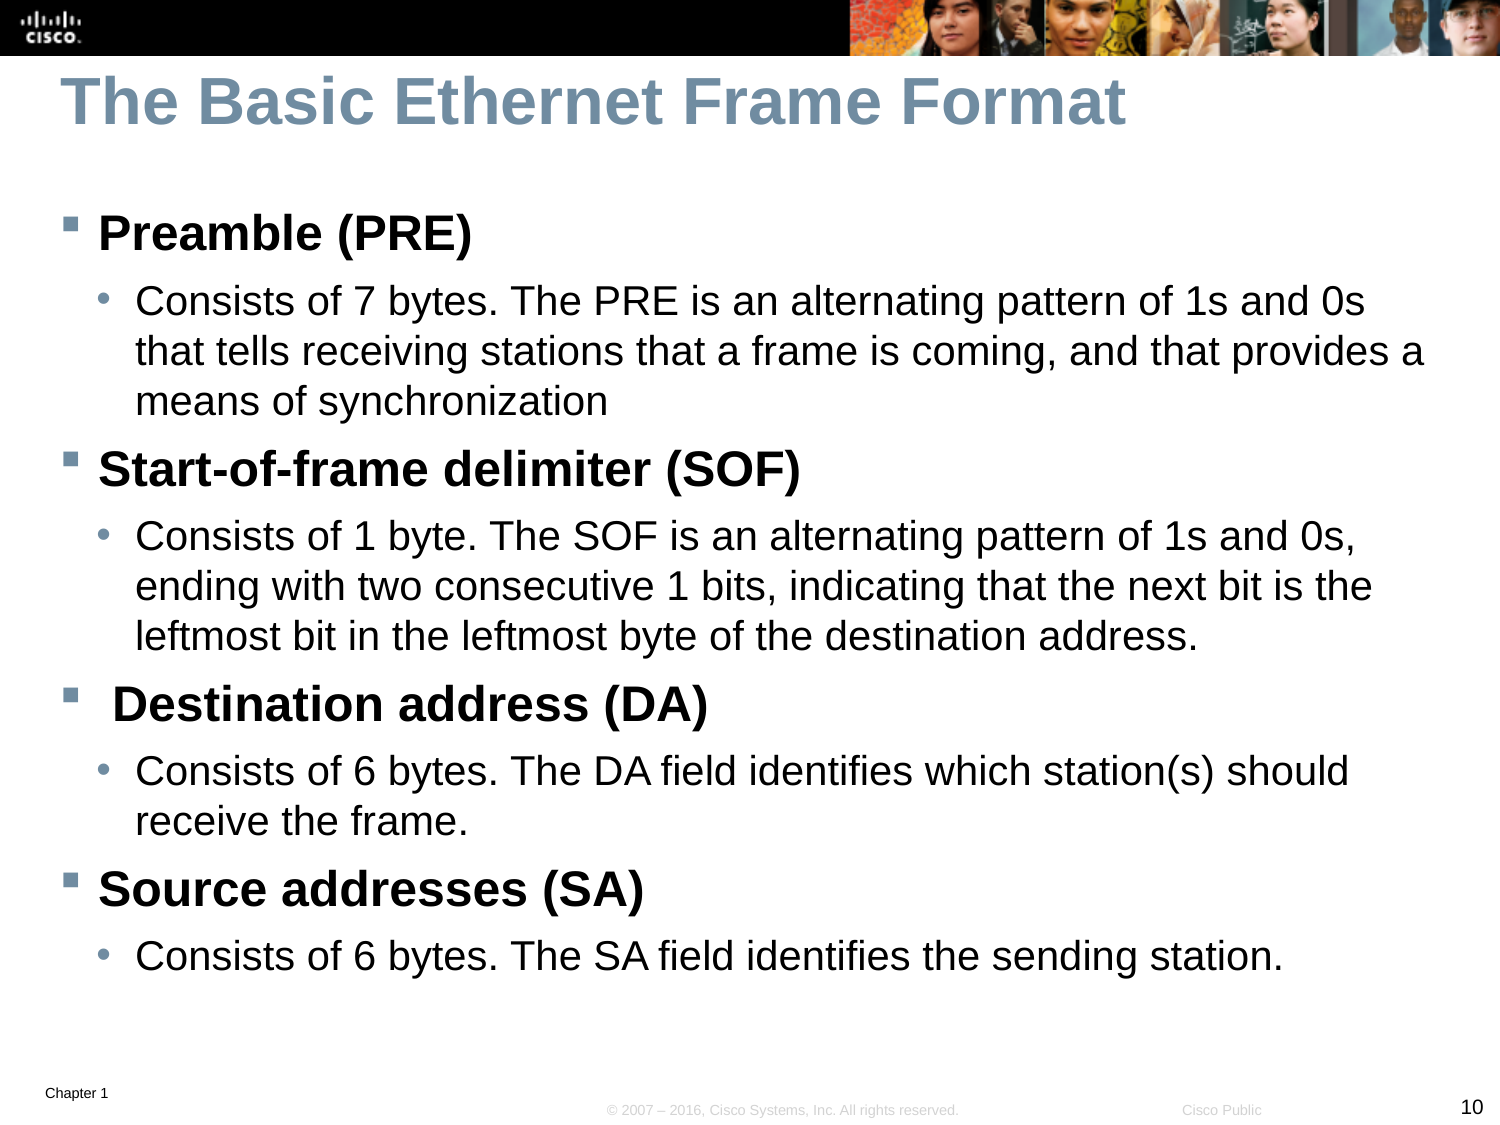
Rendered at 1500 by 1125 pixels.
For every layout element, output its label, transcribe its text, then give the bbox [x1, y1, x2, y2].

list Preamble (PRE) Consists of 7 bytes. The PRE is an alternating pattern of 1s and 0s that tells receiving stations that a frame is coming, and that provides a means of synchronization Start-of-frame delimiter (SOF) Consists of 1 byte. The SOF is an alternating pattern of 1s and 0s, ending with two consecutive 1 bits, indicating that the next bit is the leftmost bit in the leftmost byte of the destination address. Destination address (DA) Consists of 6 bytes. The DA field identifies which station(s) should receive the frame. Source addresses (SA) Consists of 6 bytes. The SA field identifies the sending station. [45, 193, 1444, 1037]
title The Basic Ethernet Frame Format [45, 59, 1444, 182]
picture [0, 0, 1500, 56]
